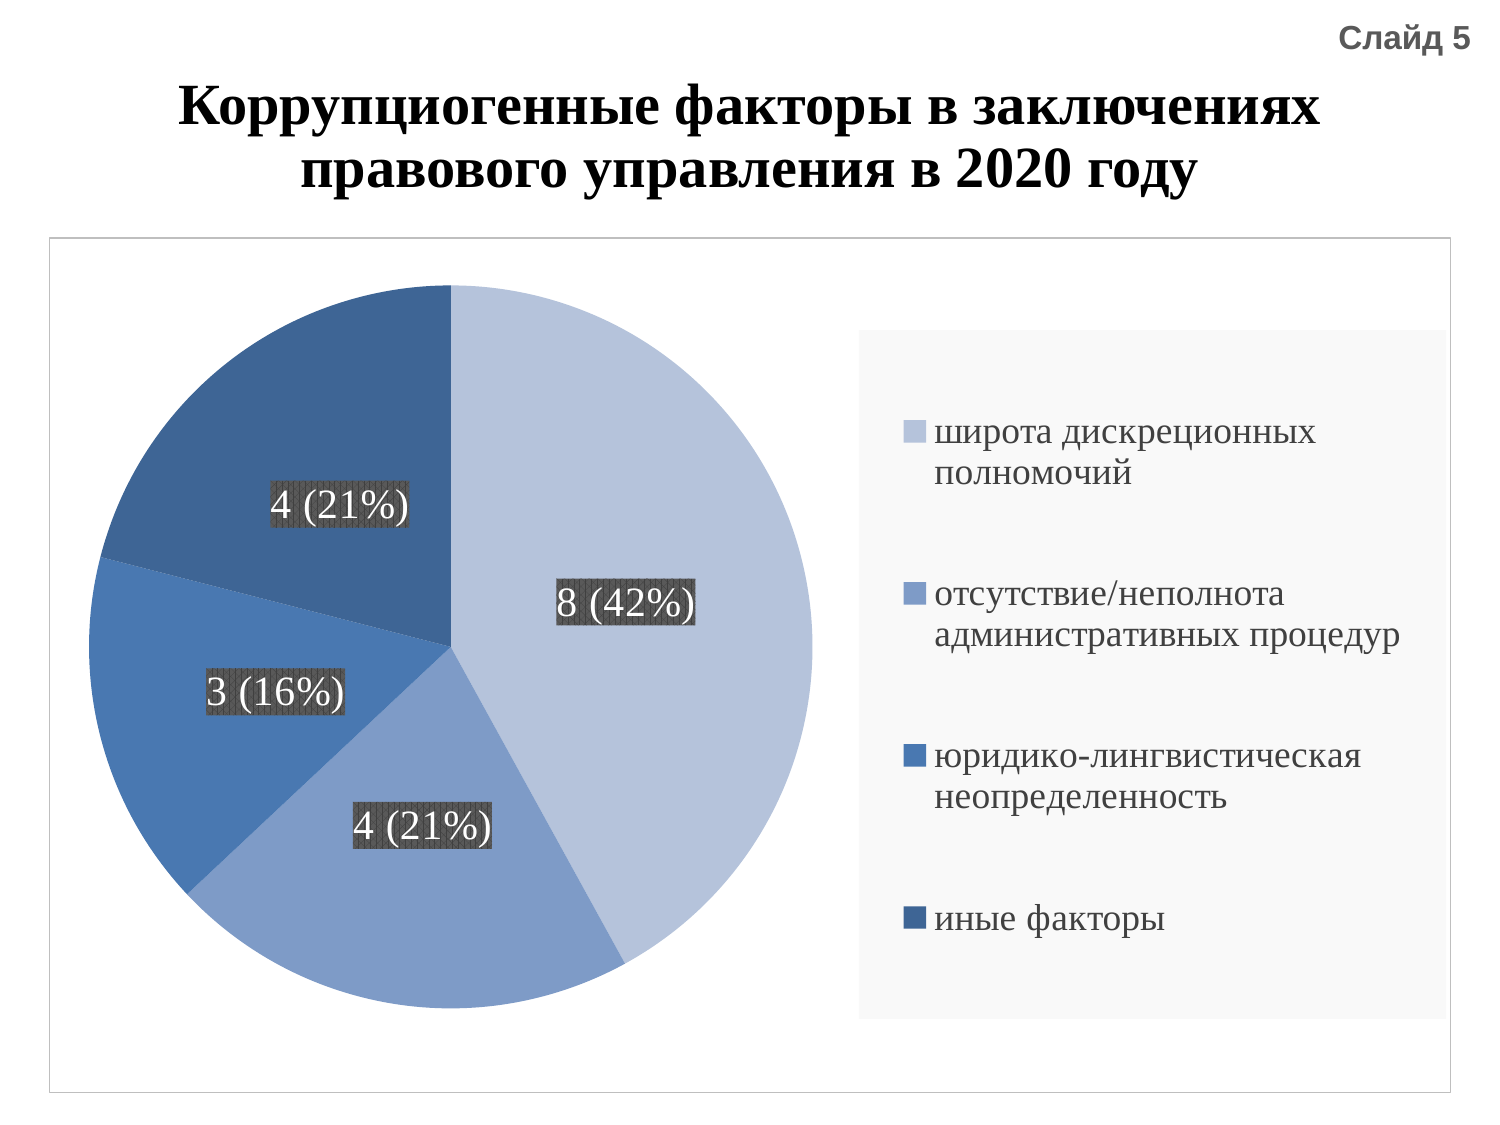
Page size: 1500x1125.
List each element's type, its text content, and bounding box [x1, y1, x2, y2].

text_box Слайд 5 [1288, 9, 1486, 64]
title Коррупциогенные факторы в заключениях правового управления в 2020 году [75, 36, 1425, 235]
chart [48, 237, 1452, 1094]
